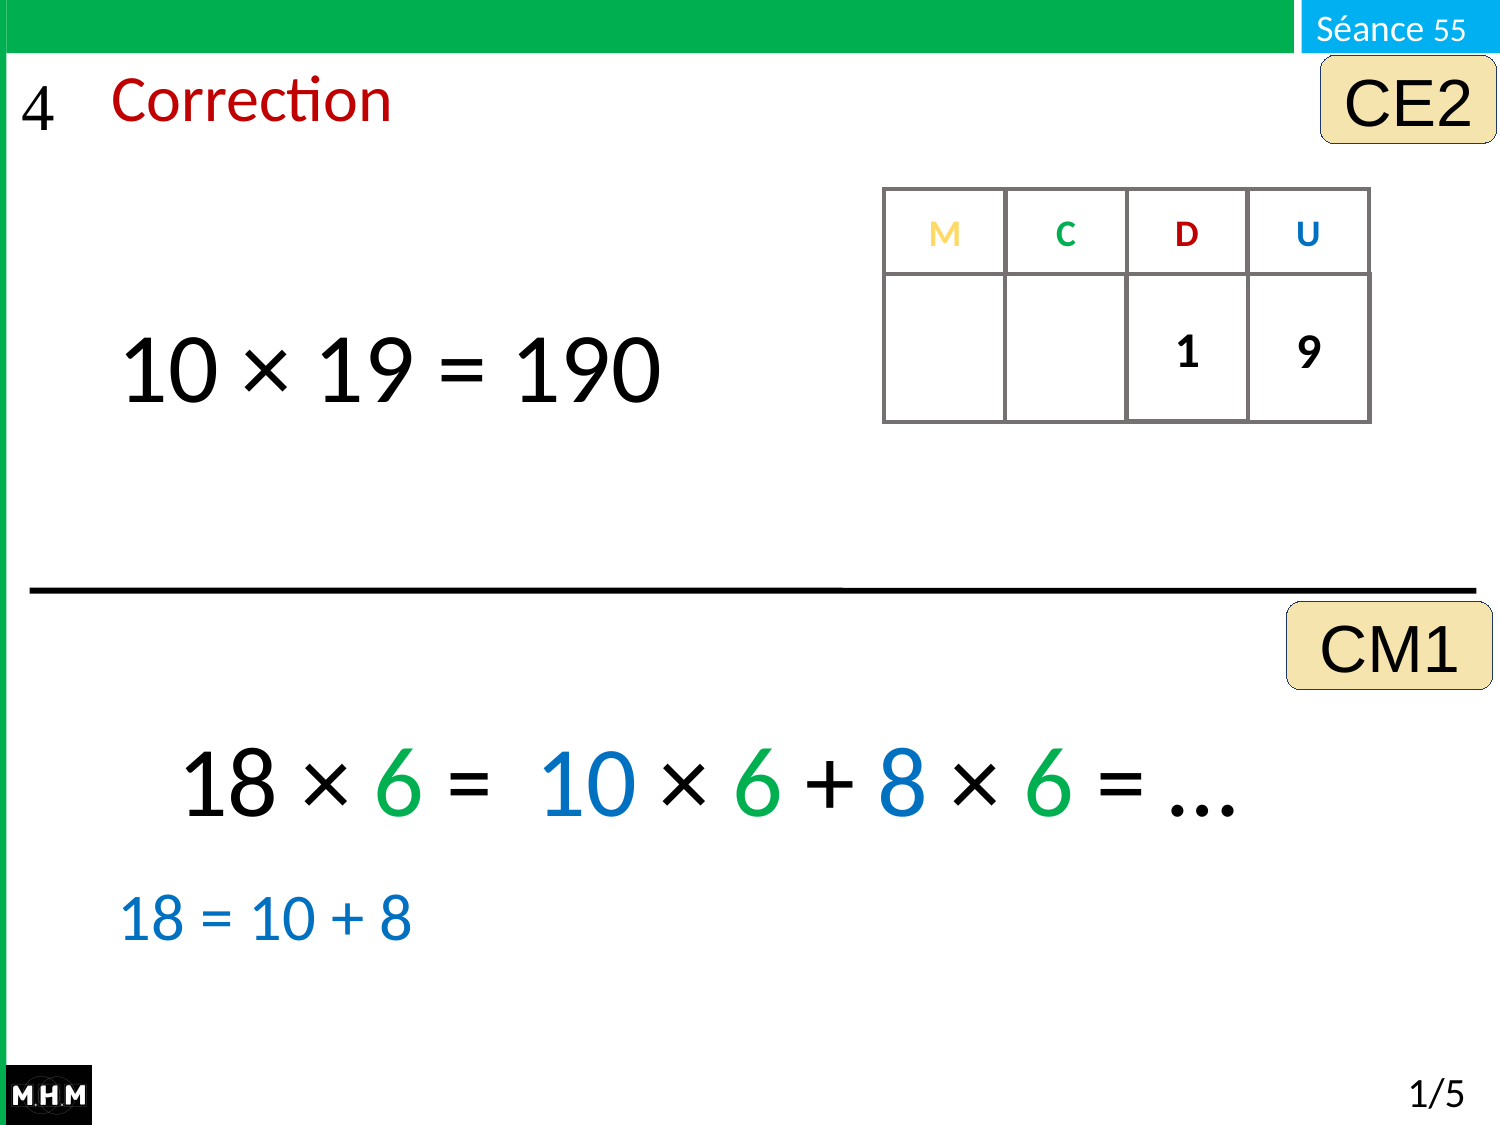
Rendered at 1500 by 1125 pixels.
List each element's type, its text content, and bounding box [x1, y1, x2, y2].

text_box CM1 [1286, 601, 1493, 690]
text_box 18 × 6 = … [96, 708, 487, 844]
title Correction [96, 57, 1330, 144]
text_box 18 = 10 + 8 [96, 866, 435, 962]
text_box 10 × 19 = 190 [96, 295, 684, 430]
text_box CE2 [1320, 55, 1497, 144]
picture [6, 1065, 92, 1125]
text_box [884, 274, 1005, 422]
text_box [1005, 274, 1124, 422]
text_box 10 × 6 + 8 × 6 = … [487, 708, 1286, 844]
text_box U [1247, 189, 1370, 272]
list 1/5 [1373, 1064, 1500, 1125]
text_box C [1006, 189, 1127, 274]
text_box M [884, 189, 1006, 274]
text_box D [1127, 189, 1247, 272]
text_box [1126, 273, 1370, 422]
